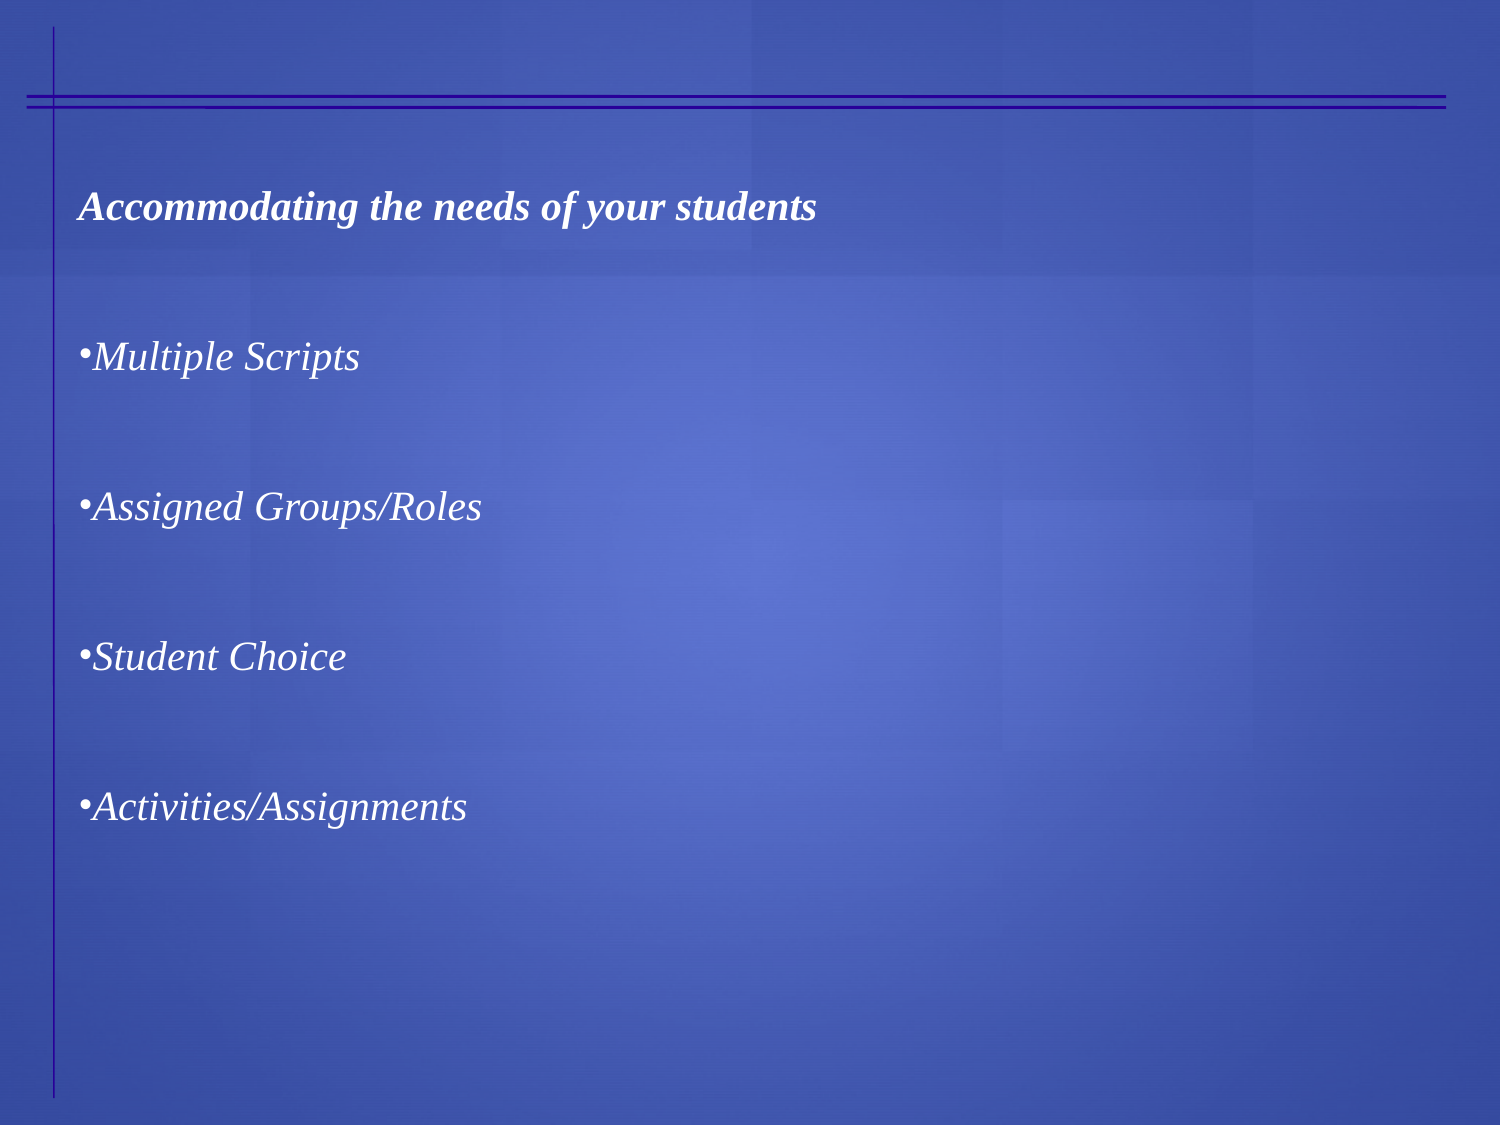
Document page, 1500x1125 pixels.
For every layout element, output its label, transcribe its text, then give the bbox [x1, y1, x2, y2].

text_box Accommodating the needs of your students Multiple Scripts Assigned Groups/Roles Student Choice Activities/Assignments [64, 170, 1395, 904]
